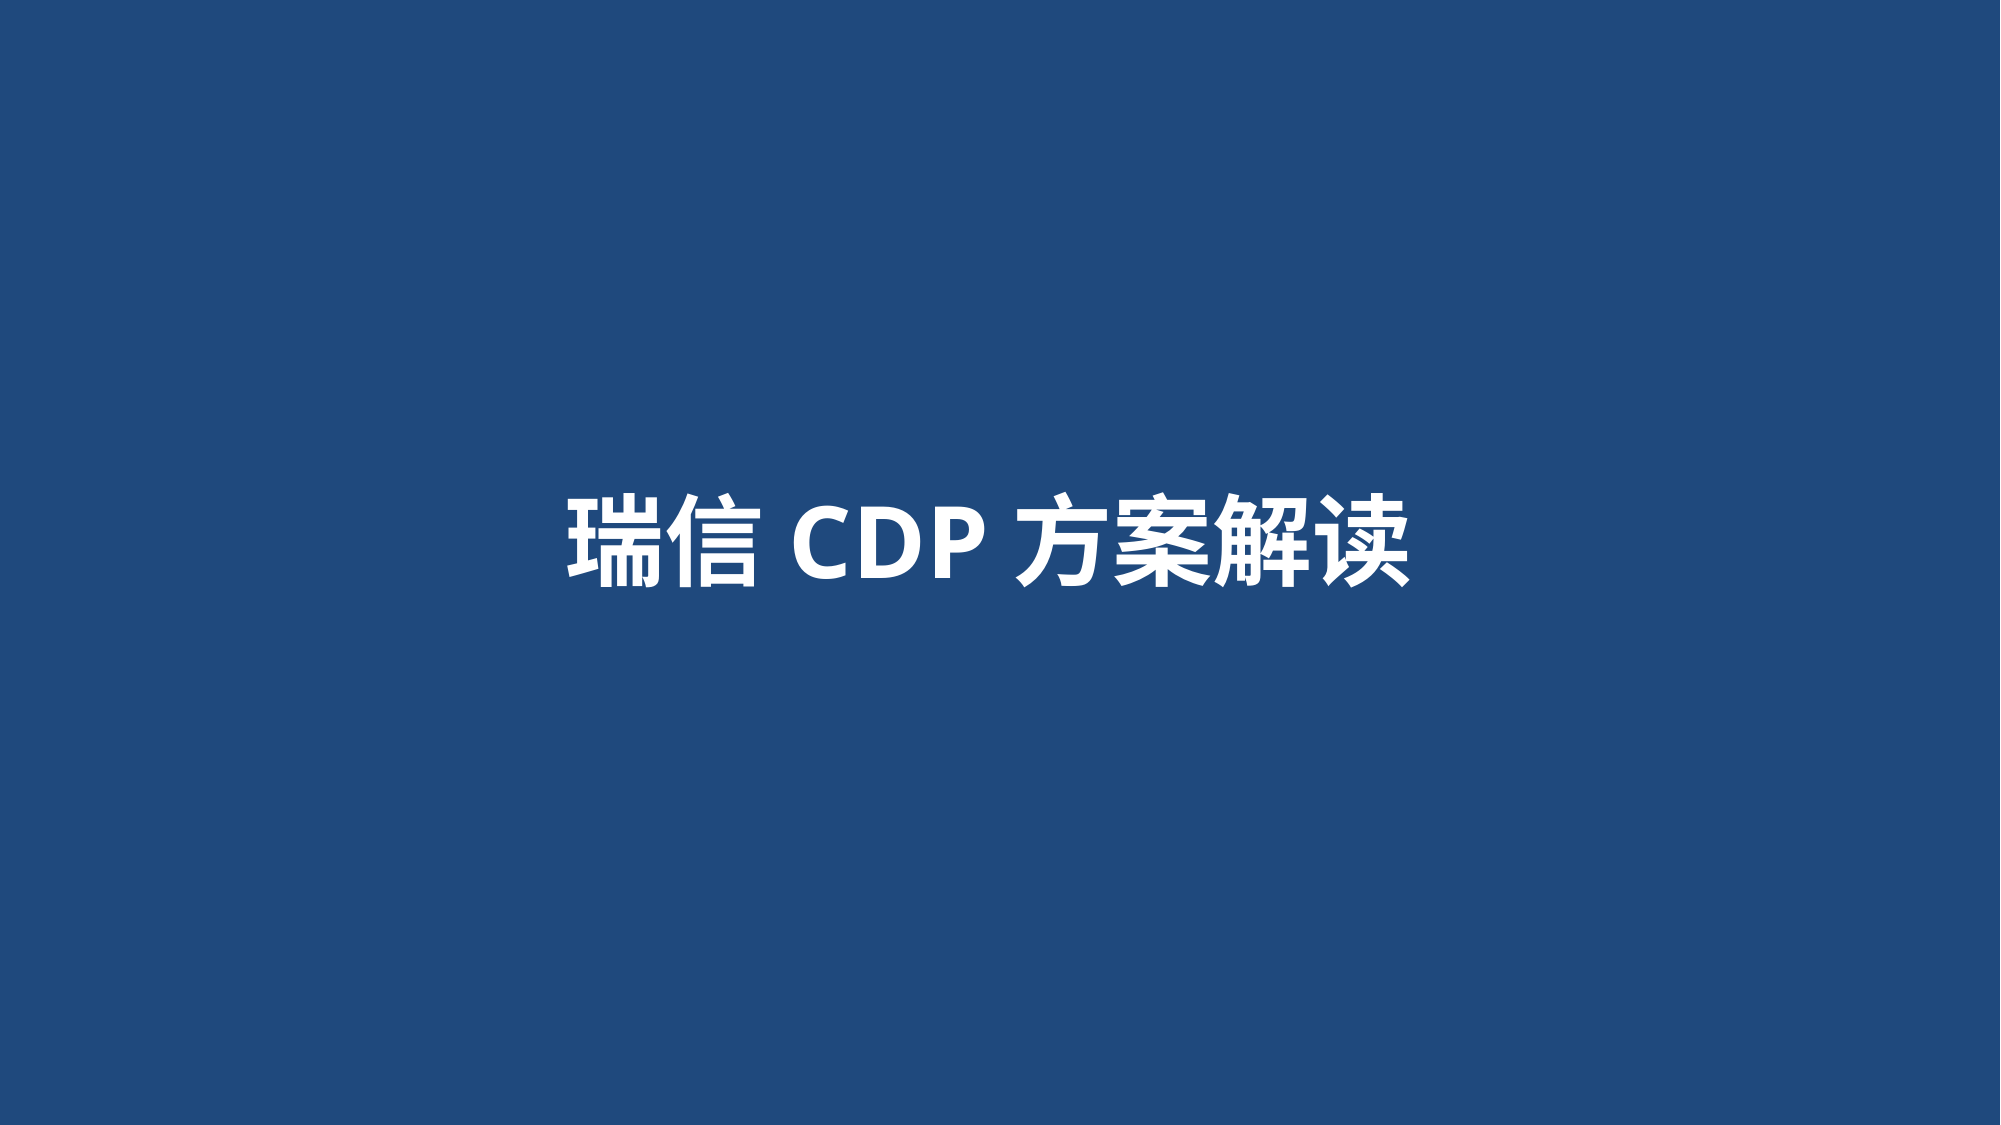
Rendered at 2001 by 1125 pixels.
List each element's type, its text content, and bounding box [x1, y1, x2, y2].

text_box 瑞信CDP方案解读 [549, 471, 1428, 606]
